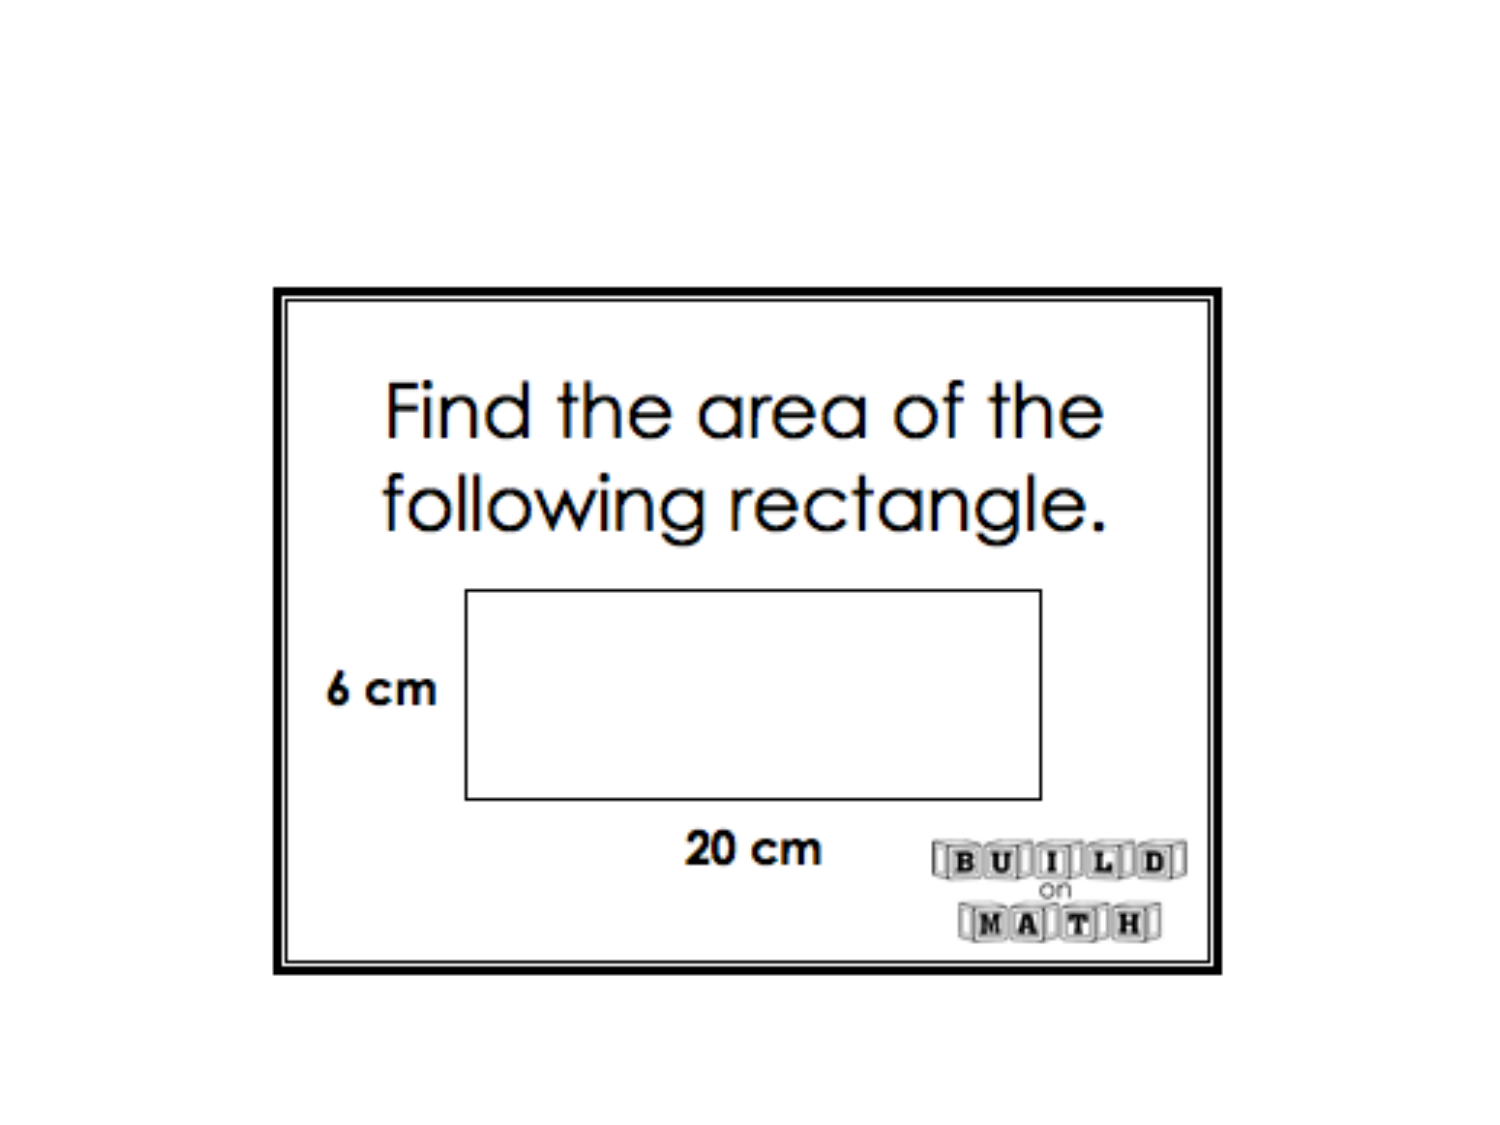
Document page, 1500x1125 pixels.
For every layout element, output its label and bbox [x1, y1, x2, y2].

list [74, 262, 1426, 1006]
